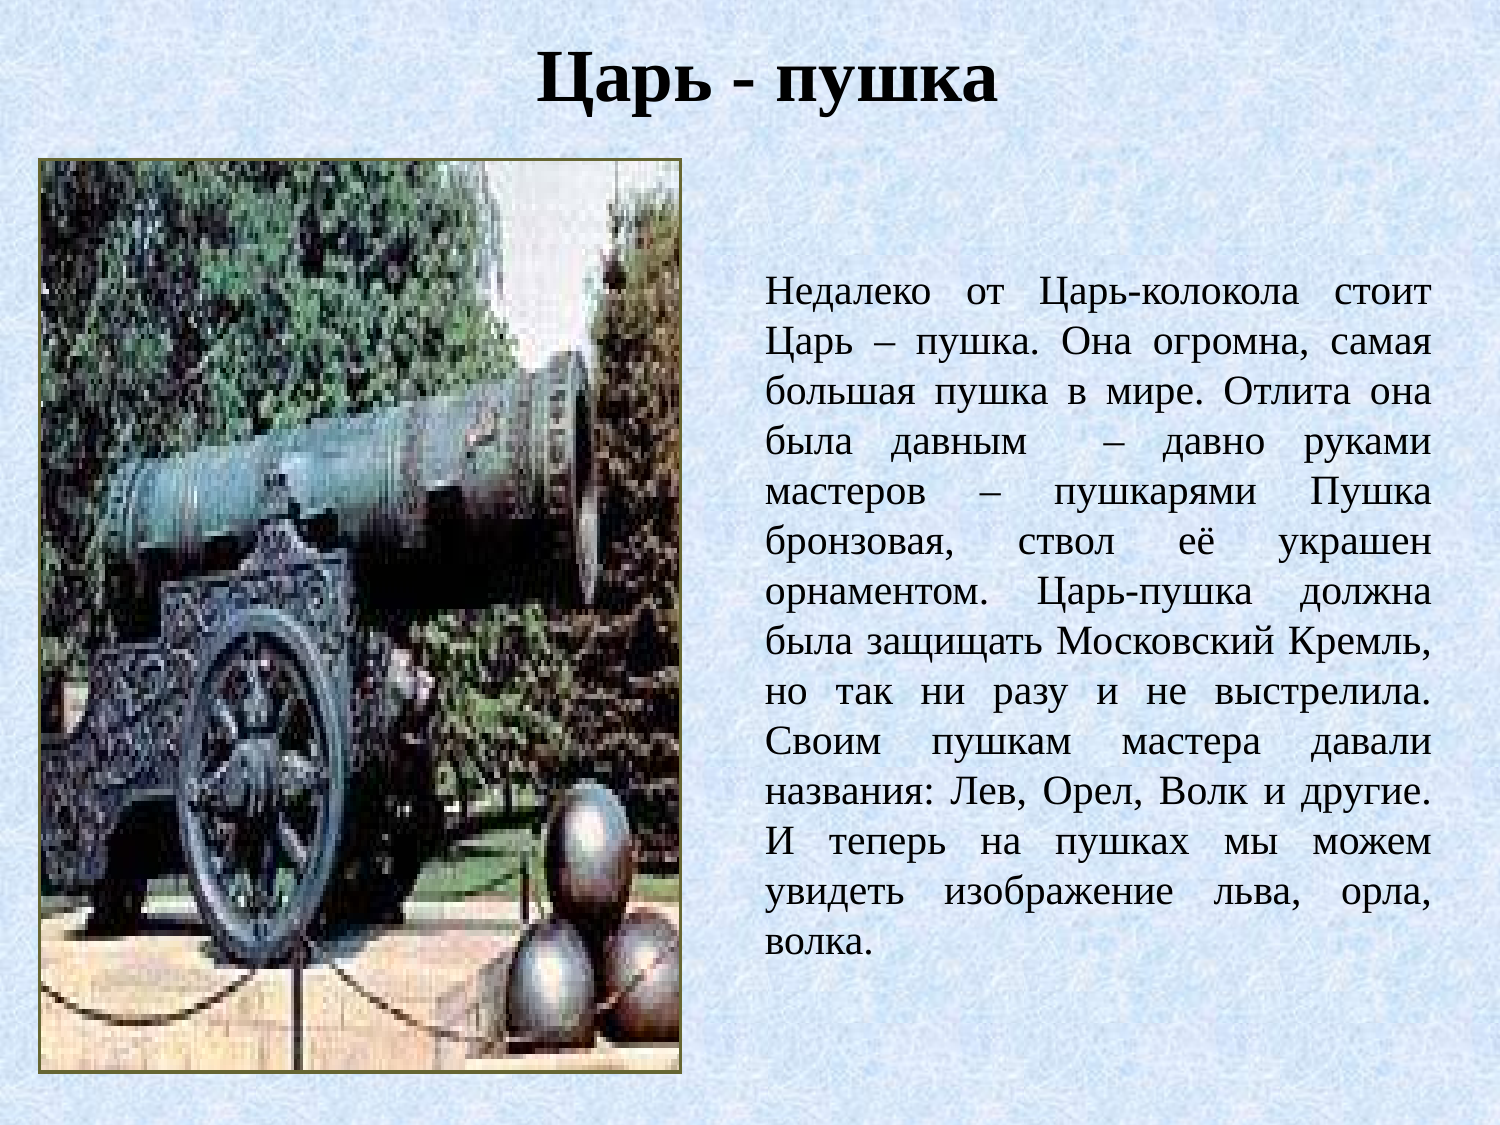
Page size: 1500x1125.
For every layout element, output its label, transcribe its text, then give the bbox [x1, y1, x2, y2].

text_box Царь - пушка [348, 19, 1187, 124]
text_box Недалеко от Царь-колокола стоит Царь – пушка. Она огромна, самая большая пушка в мире. Отлита она была давным – давно руками мастеров – пушкарями Пушка бронзовая, ствол её украшен орнаментом. Царь-пушка должна была защищать Московский Кремль, но так ни разу и не выстрелила. Своим пушкам мастера давали названия: Лев, Орел, Волк и другие. И теперь на пушках мы можем увидеть изображение льва, орла, волка. [750, 255, 1447, 971]
picture [0, 0, 1500, 1125]
